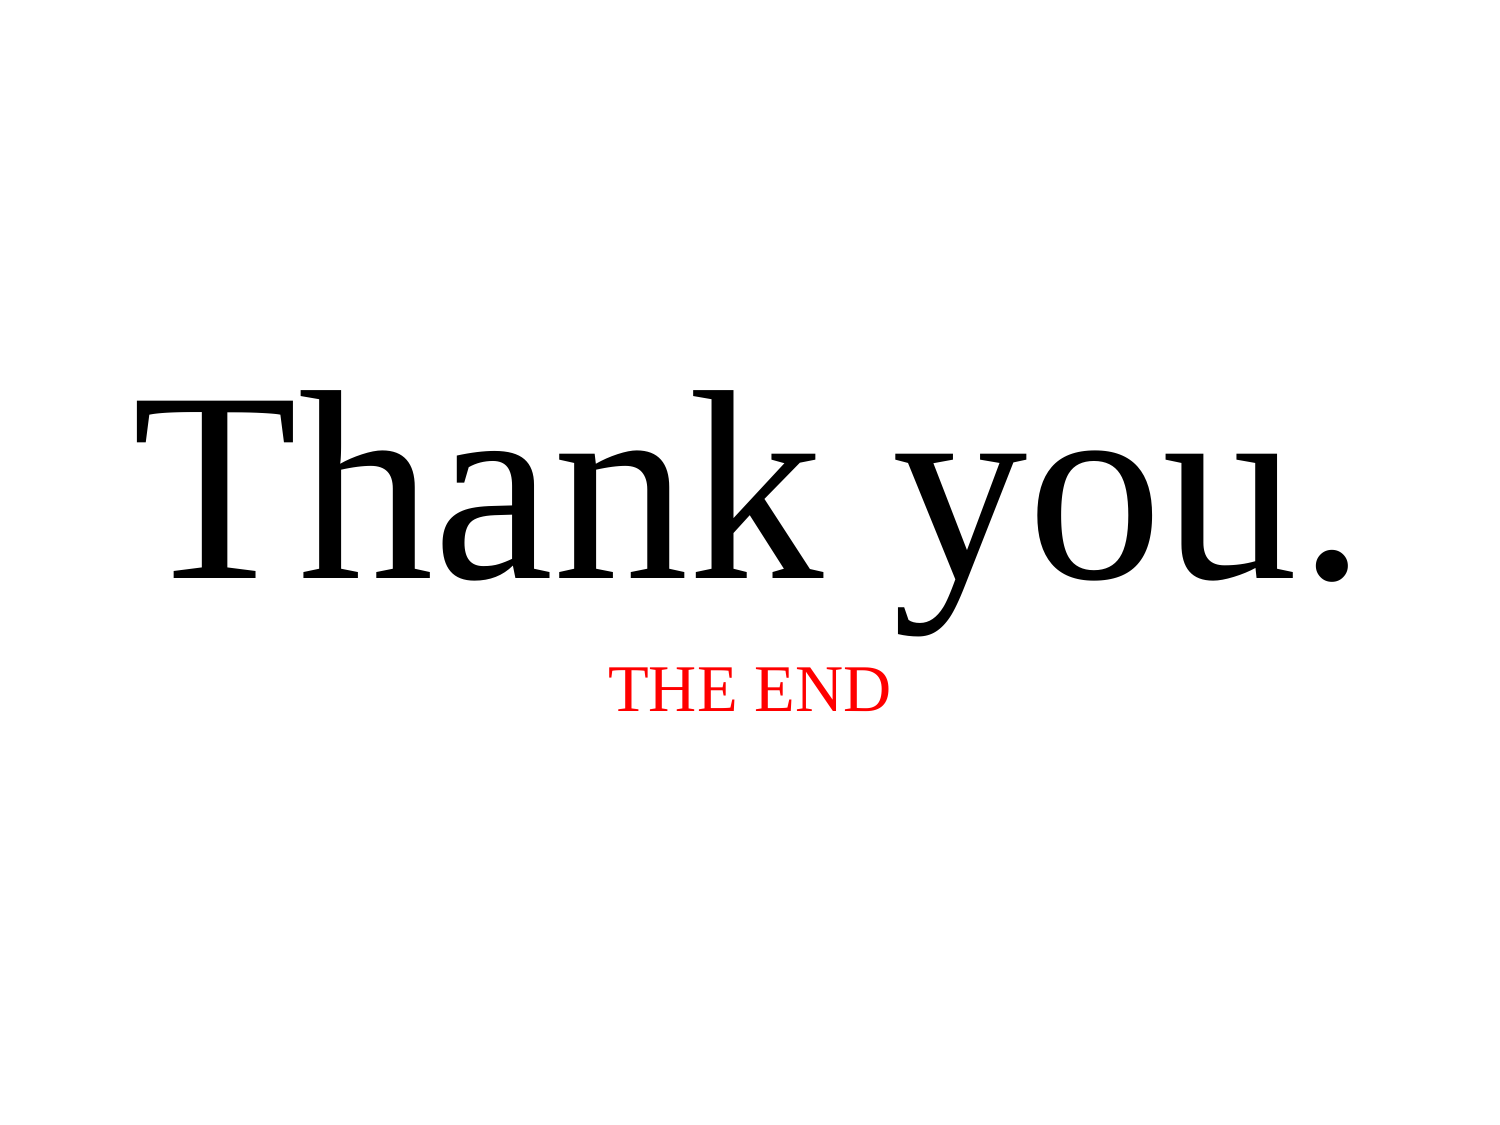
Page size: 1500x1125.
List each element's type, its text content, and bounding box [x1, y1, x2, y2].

title Thank you. [112, 349, 1388, 591]
subtitle THE END [225, 637, 1275, 925]
